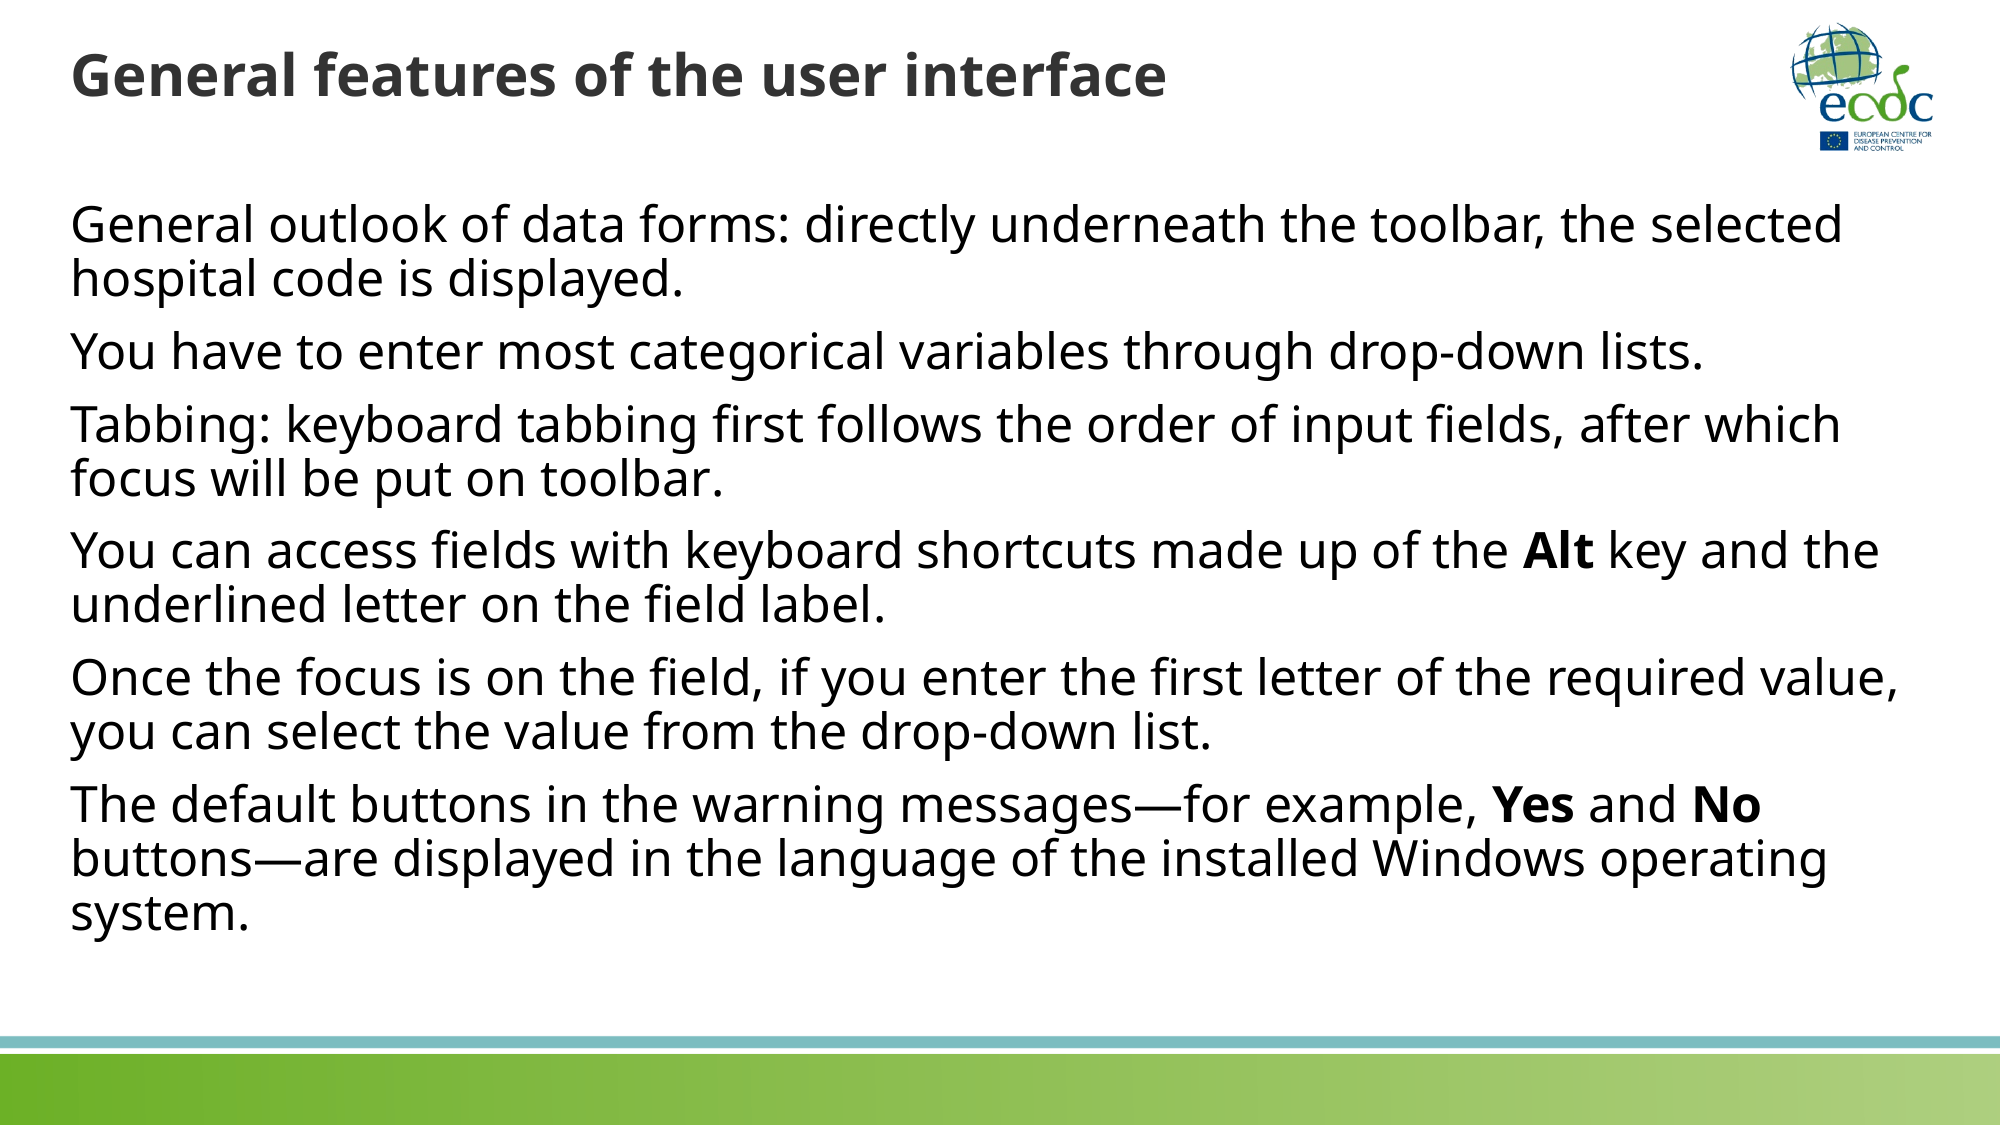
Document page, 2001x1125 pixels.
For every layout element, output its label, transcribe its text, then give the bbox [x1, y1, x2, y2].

title General features of the user interface [70, 46, 1764, 177]
list General outlook of data forms: directly underneath the toolbar, the selected hospital code is displayed. You have to enter most categorical variables through drop-down lists. Tabbing: keyboard tabbing first follows the order of input fields, after which focus will be put on toolbar. You can access fields with keyboard shortcuts made up of the Alt key and the underlined letter on the field label. Once the focus is on the field, if you enter the first letter of the required value, you can select the value from the drop-down list. The default buttons in the warning messages—for example, Yes and No buttons—are displayed in the language of the installed Windows operating system. [70, 199, 1936, 1025]
picture [0, 0, 2000, 1125]
